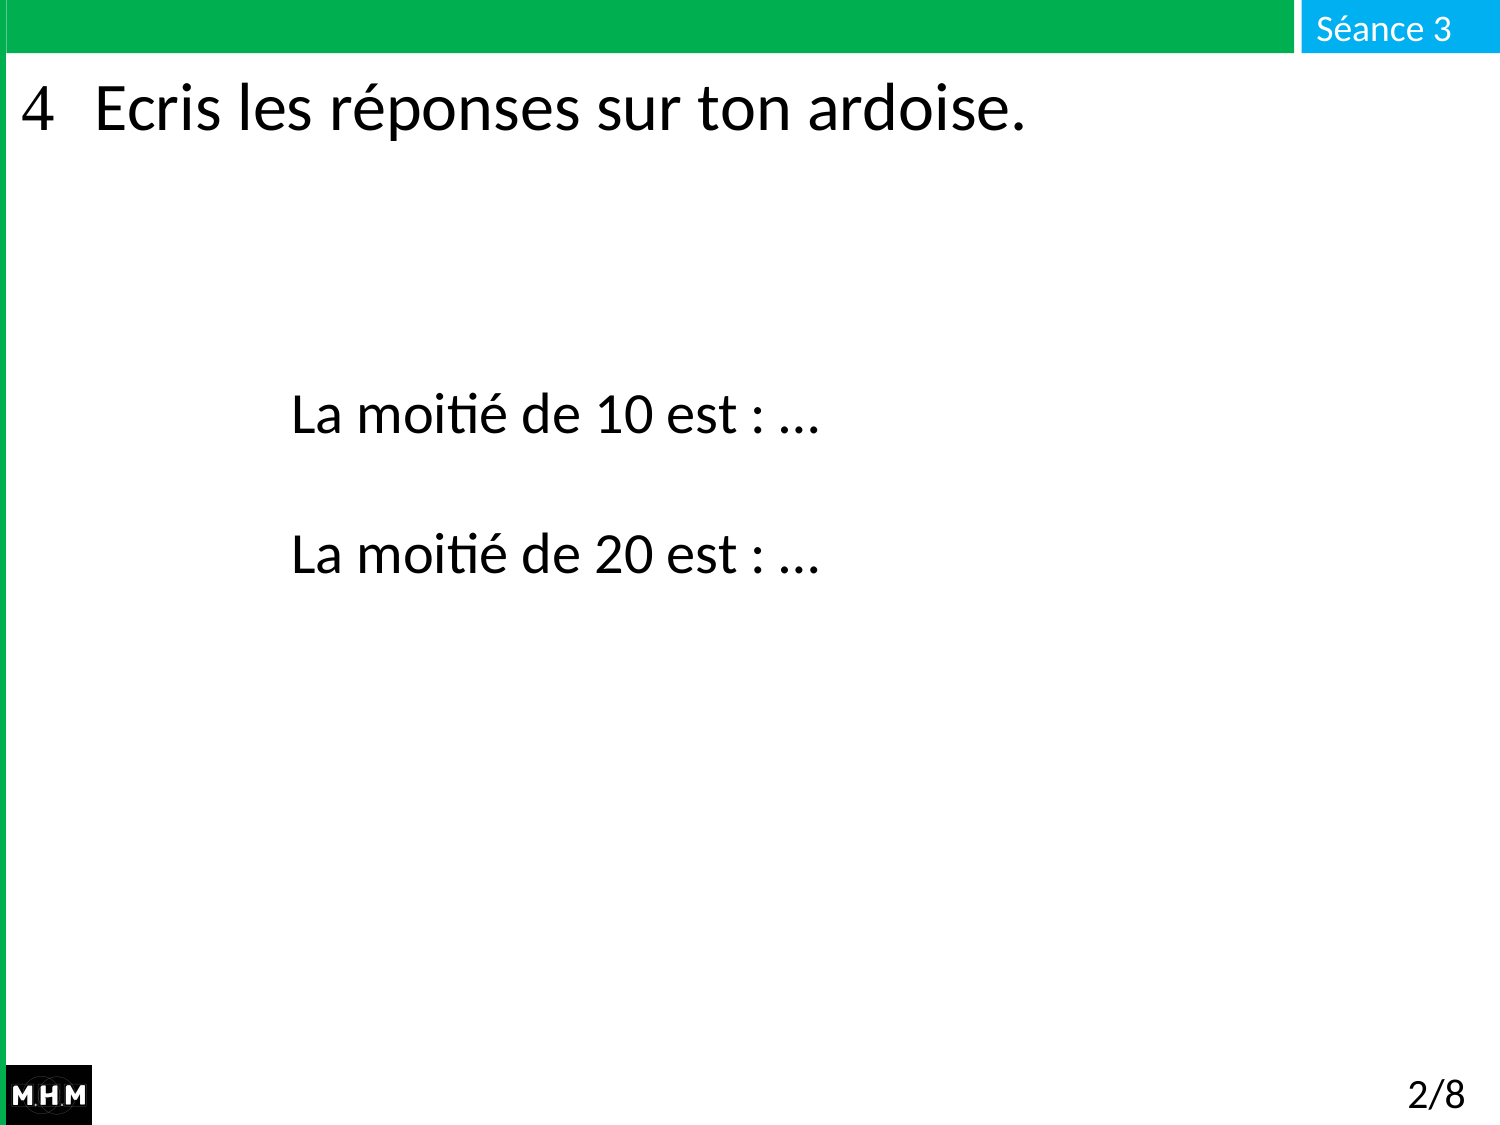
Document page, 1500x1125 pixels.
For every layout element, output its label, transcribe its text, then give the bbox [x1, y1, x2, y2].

title Ecris les réponses sur ton ardoise. [79, 64, 1374, 153]
picture [6, 1065, 92, 1125]
list 2/8 [1373, 1064, 1500, 1125]
text_box La moitié de 10 est : … La moitié de 20 est : … [276, 297, 836, 683]
